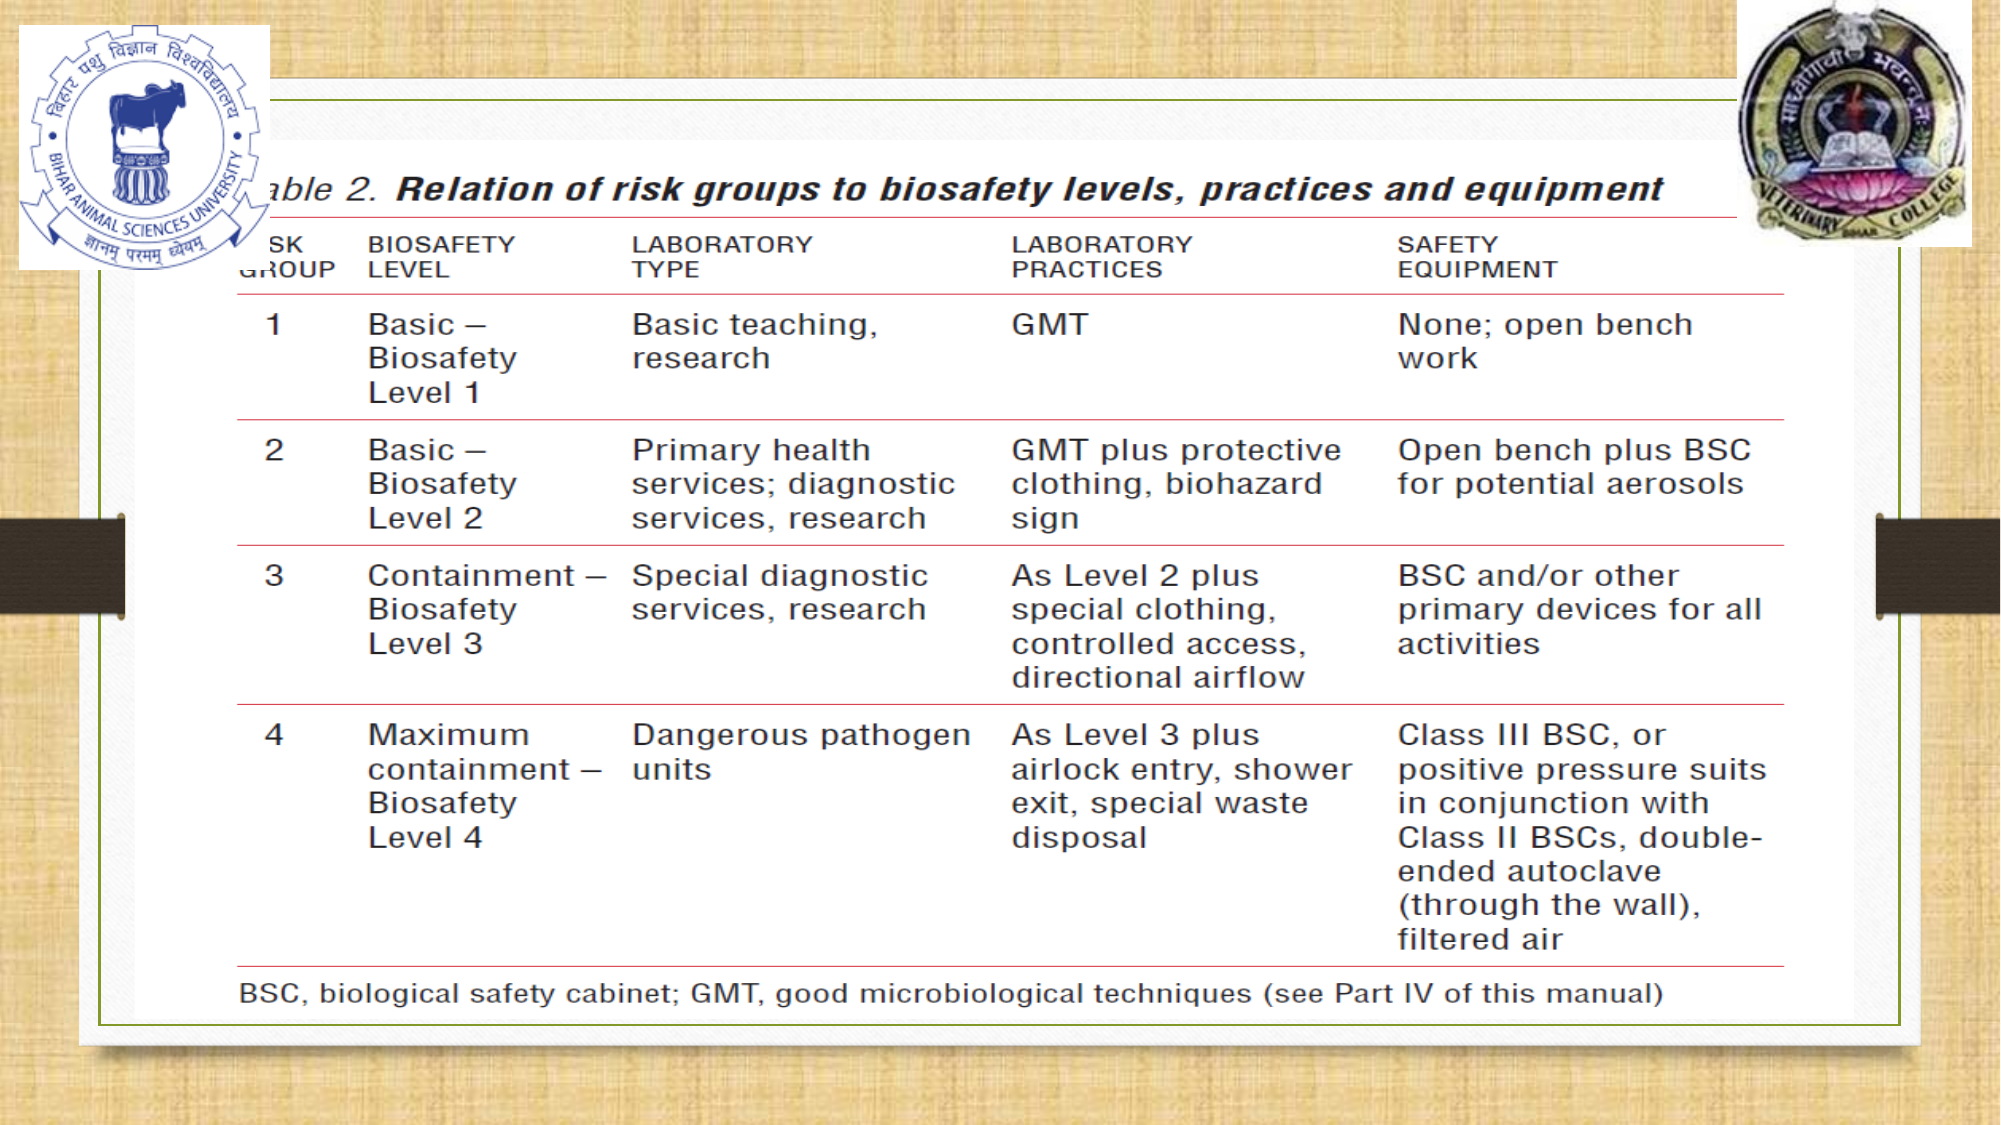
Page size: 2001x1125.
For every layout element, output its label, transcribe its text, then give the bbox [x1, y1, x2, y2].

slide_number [1423, 1019, 1686, 1025]
footer Unit 1 [212, 1019, 1411, 1025]
slide_number 11 [1698, 1019, 1788, 1025]
picture [0, 0, 2001, 1125]
